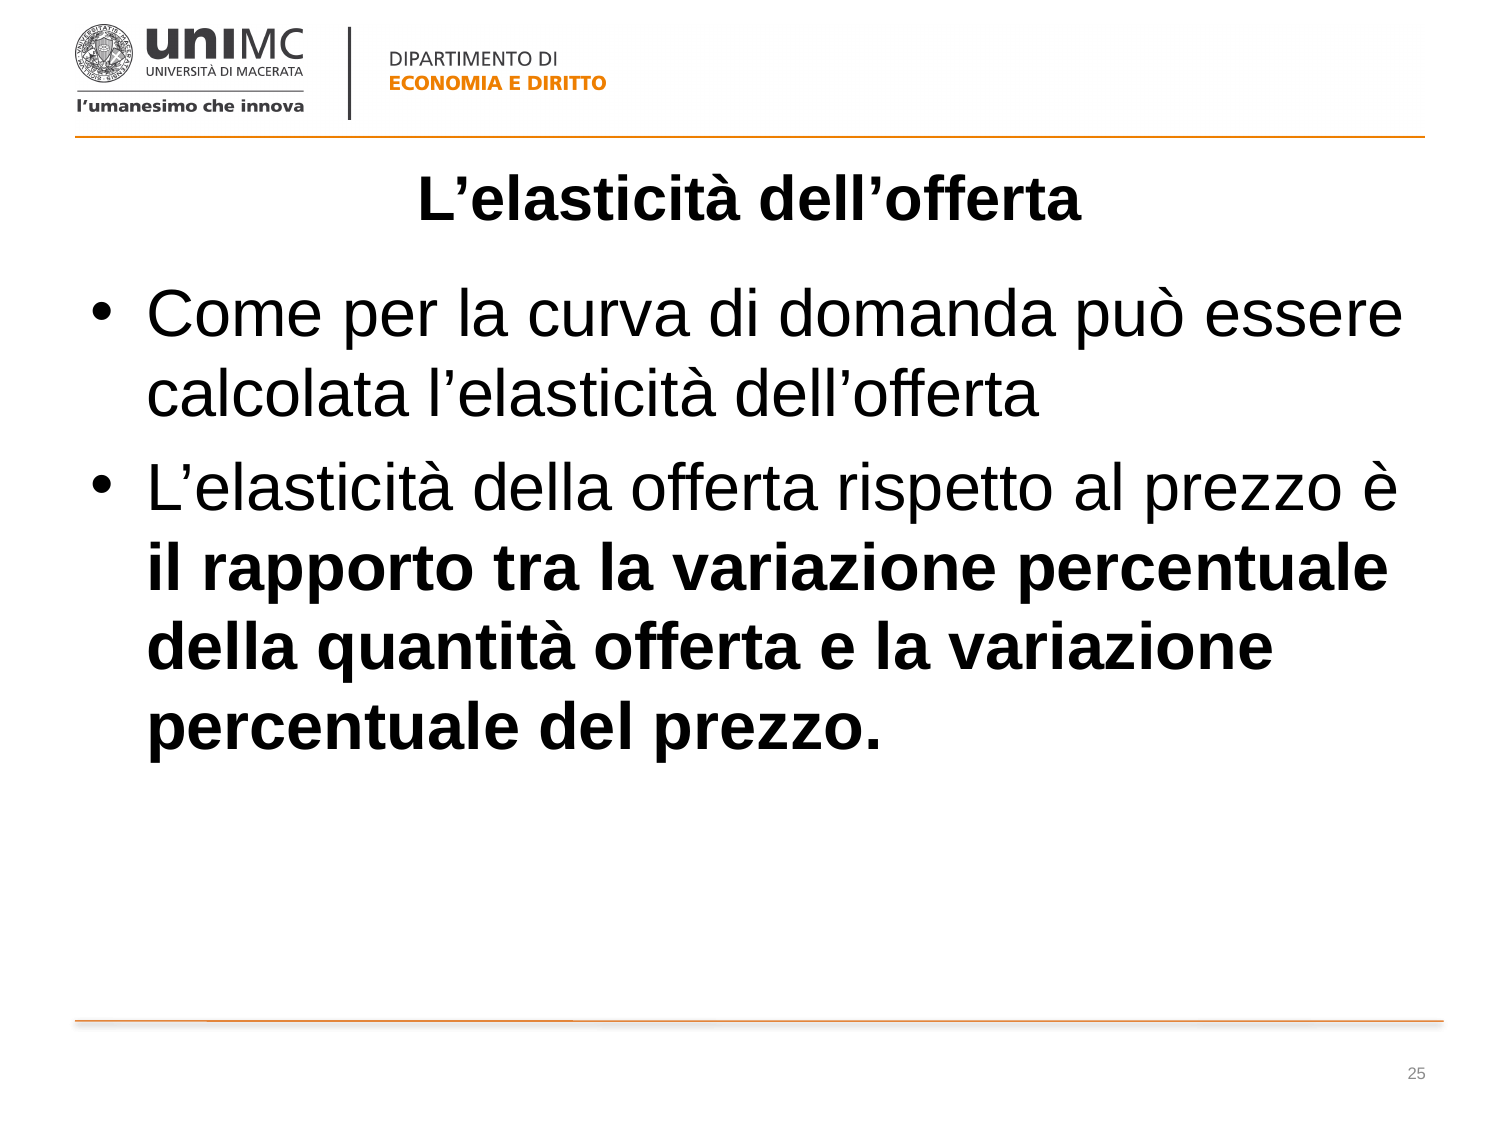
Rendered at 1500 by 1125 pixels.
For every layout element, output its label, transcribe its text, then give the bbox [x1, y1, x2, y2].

title L’elasticità dell’offerta [75, 149, 1425, 241]
slide_number 25 [1091, 1042, 1442, 1103]
picture [75, 24, 1425, 138]
list Come per la curva di domanda può essere calcolata l’elasticità dell’offerta L’elasticità della offerta rispetto al prezzo è il rapporto tra la variazione percentuale della quantità offerta e la variazione percentuale del prezzo. [75, 262, 1425, 1005]
